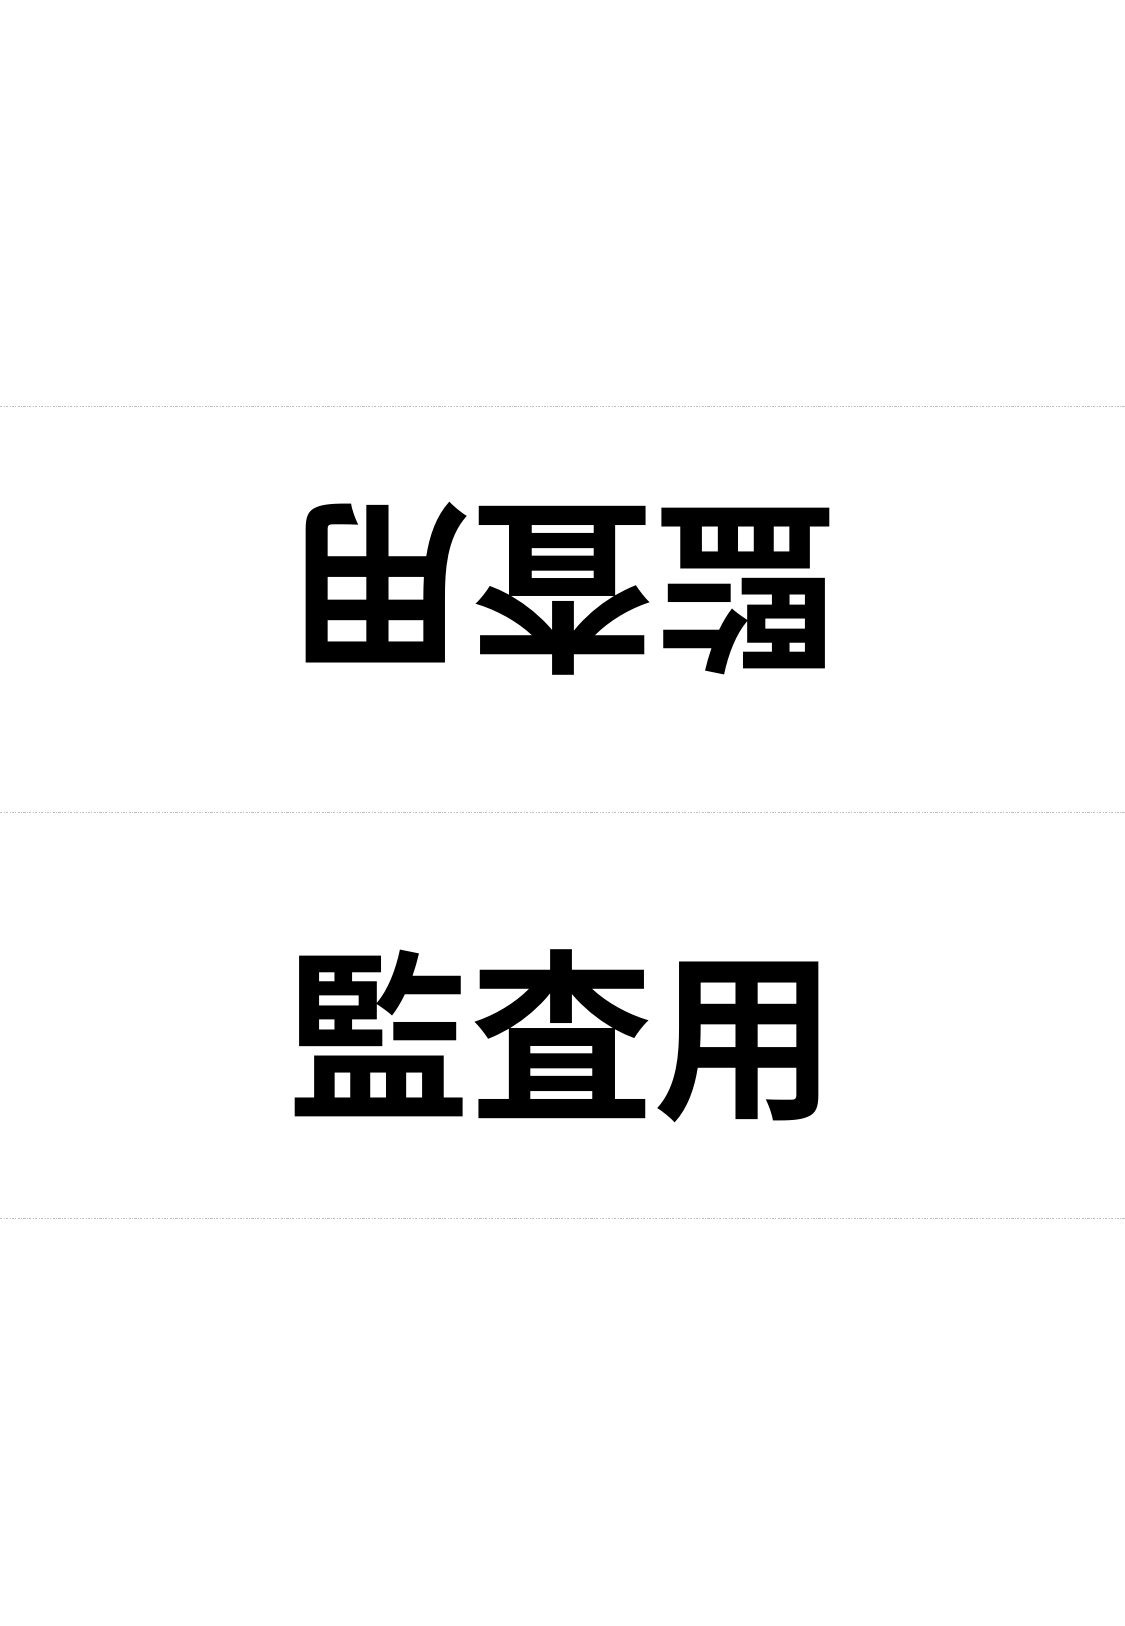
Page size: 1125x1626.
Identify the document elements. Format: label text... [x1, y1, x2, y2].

text_box 監査用 [272, 914, 853, 1150]
text_box 監査用 [272, 475, 853, 711]
